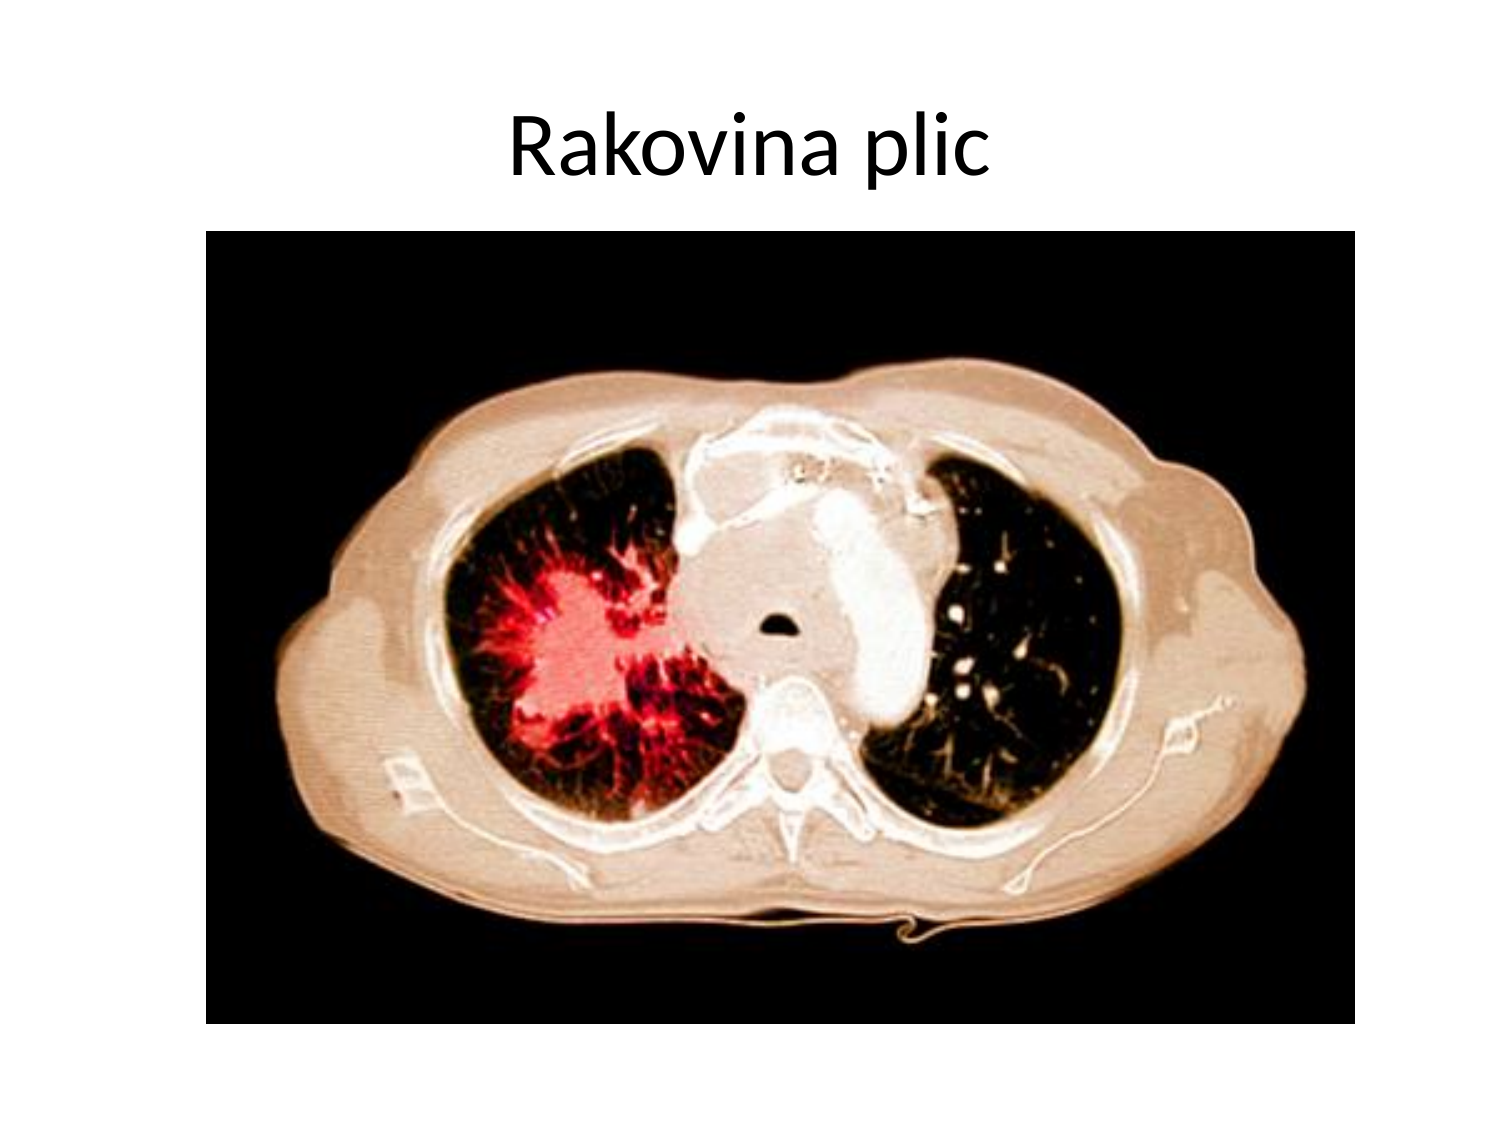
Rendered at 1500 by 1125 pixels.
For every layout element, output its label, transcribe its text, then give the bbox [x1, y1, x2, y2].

title Rakovina plic [75, 45, 1425, 233]
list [206, 231, 1356, 1024]
